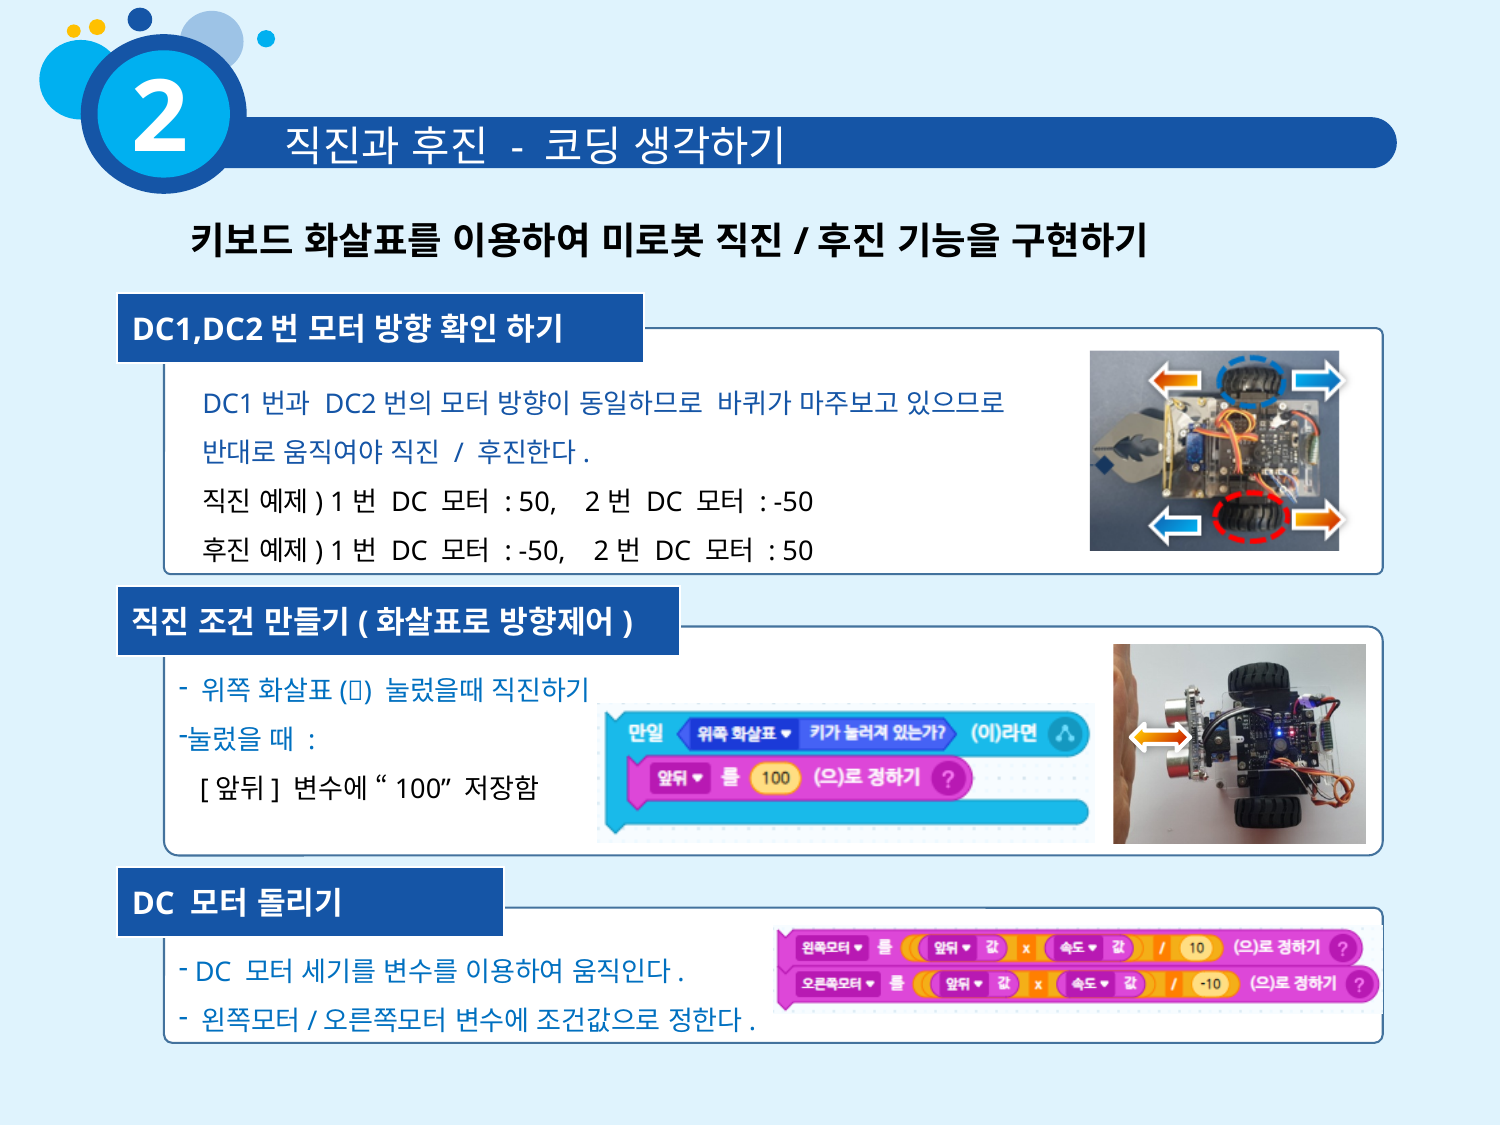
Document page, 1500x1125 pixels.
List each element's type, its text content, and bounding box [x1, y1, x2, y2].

text_box [162, 625, 1384, 857]
text_box DC1,DC2번 모터 방향 확인 하기 [116, 292, 645, 364]
text_box DC 모터 세기를 변수를 이용하여 움직인다. 왼쪽모터/오른쪽모터 변수에 조건값으로 정한다. [164, 931, 950, 1044]
text_box 직진 조건 만들기(화살표로 방향제어) [116, 585, 681, 657]
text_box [1113, 644, 1366, 844]
text_box [0, 0, 1500, 75]
text_box 2 [117, 75, 271, 179]
text_box 키보드 화살표를 이용하여 미로봇 직진/후진 기능을 구현하기 [175, 187, 1313, 270]
picture [597, 703, 1095, 843]
text_box [505, 906, 1384, 1044]
picture [1089, 339, 1361, 551]
text_box DC1번과 DC2번의 모터 방향이 동일하므로 바퀴가 마주보고 있으므로 반대로 움직여야 직진 / 후진한다. 직진 예제) 1번 DC 모터 : 50, 2번 DC 모터 : -50 후진 예제) 1번 DC 모터 : -50, 2번 DC 모터 : 50 [187, 363, 1125, 573]
picture [773, 925, 1383, 1014]
text_box DC 모터 돌리기 [116, 866, 505, 938]
text_box 직진과 후진 - 코딩 생각하기 [269, 103, 1032, 187]
text_box 위쪽 화살표() 눌렀을때 직진하기 눌렀을 때 : [앞뒤] 변수에 “100” 저장함 [164, 649, 774, 811]
text_box [162, 327, 1384, 576]
